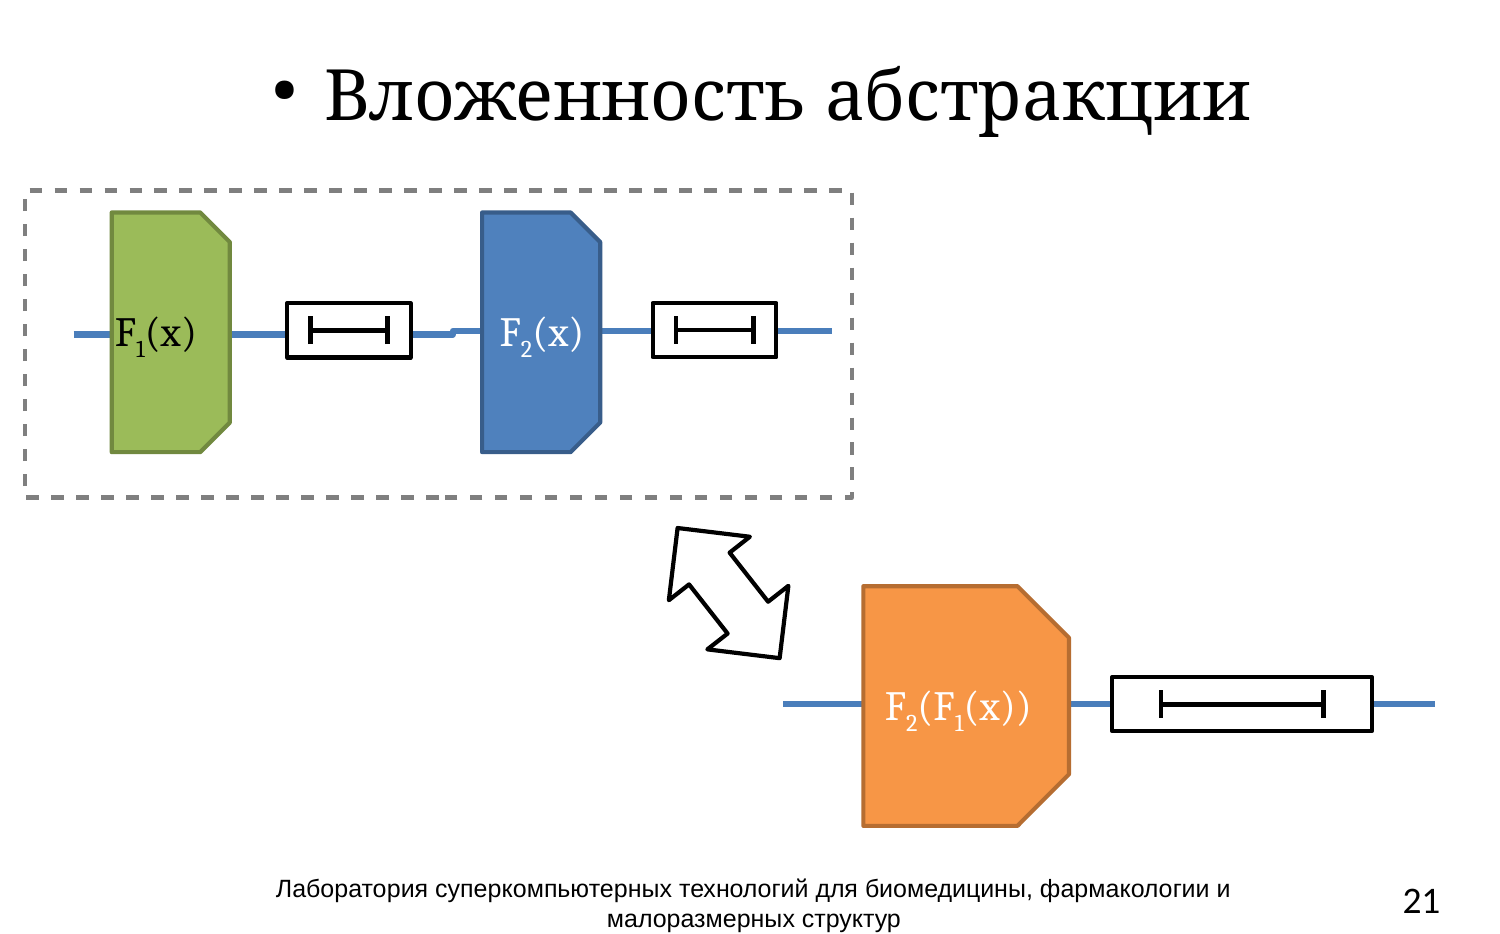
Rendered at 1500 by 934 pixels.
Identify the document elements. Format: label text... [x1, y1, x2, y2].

text_box 21 [1387, 868, 1473, 918]
title Вложенность абстракции [78, 6, 1429, 178]
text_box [1112, 677, 1372, 732]
text_box Лаборатория суперкомпьютерных технологий для биомедицины, фармакологии и малоразмерных структур [171, 864, 1338, 915]
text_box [652, 303, 777, 358]
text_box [863, 586, 1069, 826]
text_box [287, 303, 411, 358]
text_box [25, 190, 853, 498]
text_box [99, 212, 230, 453]
text_box [668, 528, 789, 659]
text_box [482, 212, 603, 453]
